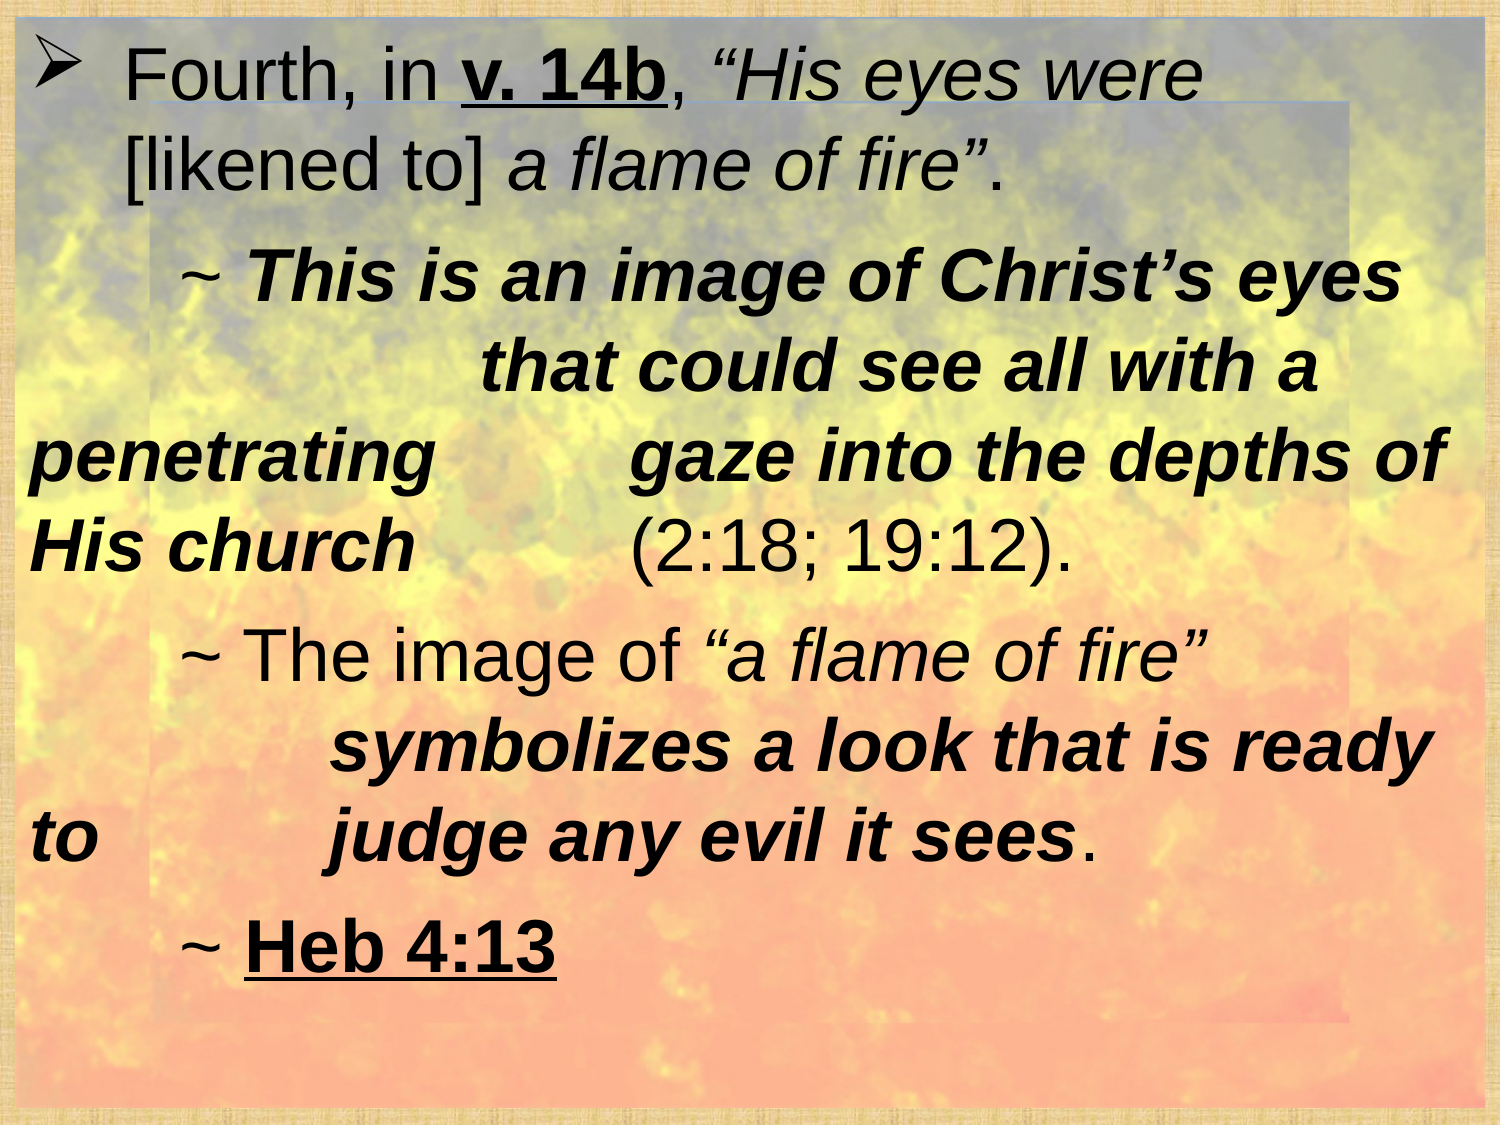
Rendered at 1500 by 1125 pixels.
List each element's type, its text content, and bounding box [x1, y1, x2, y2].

picture [0, 0, 1500, 1125]
subtitle Fourth, in v. 14b, “His eyes were [likened to] a flame of fire”. ~ This is an image of Christ’s eyes that could see all with a penetrating gaze into the depths of His church (2:18; 19:12). ~ The image of “a flame of fire” symbolizes a look that is ready to judge any evil it sees. ~ Heb 4:13 [14, 17, 1486, 1108]
